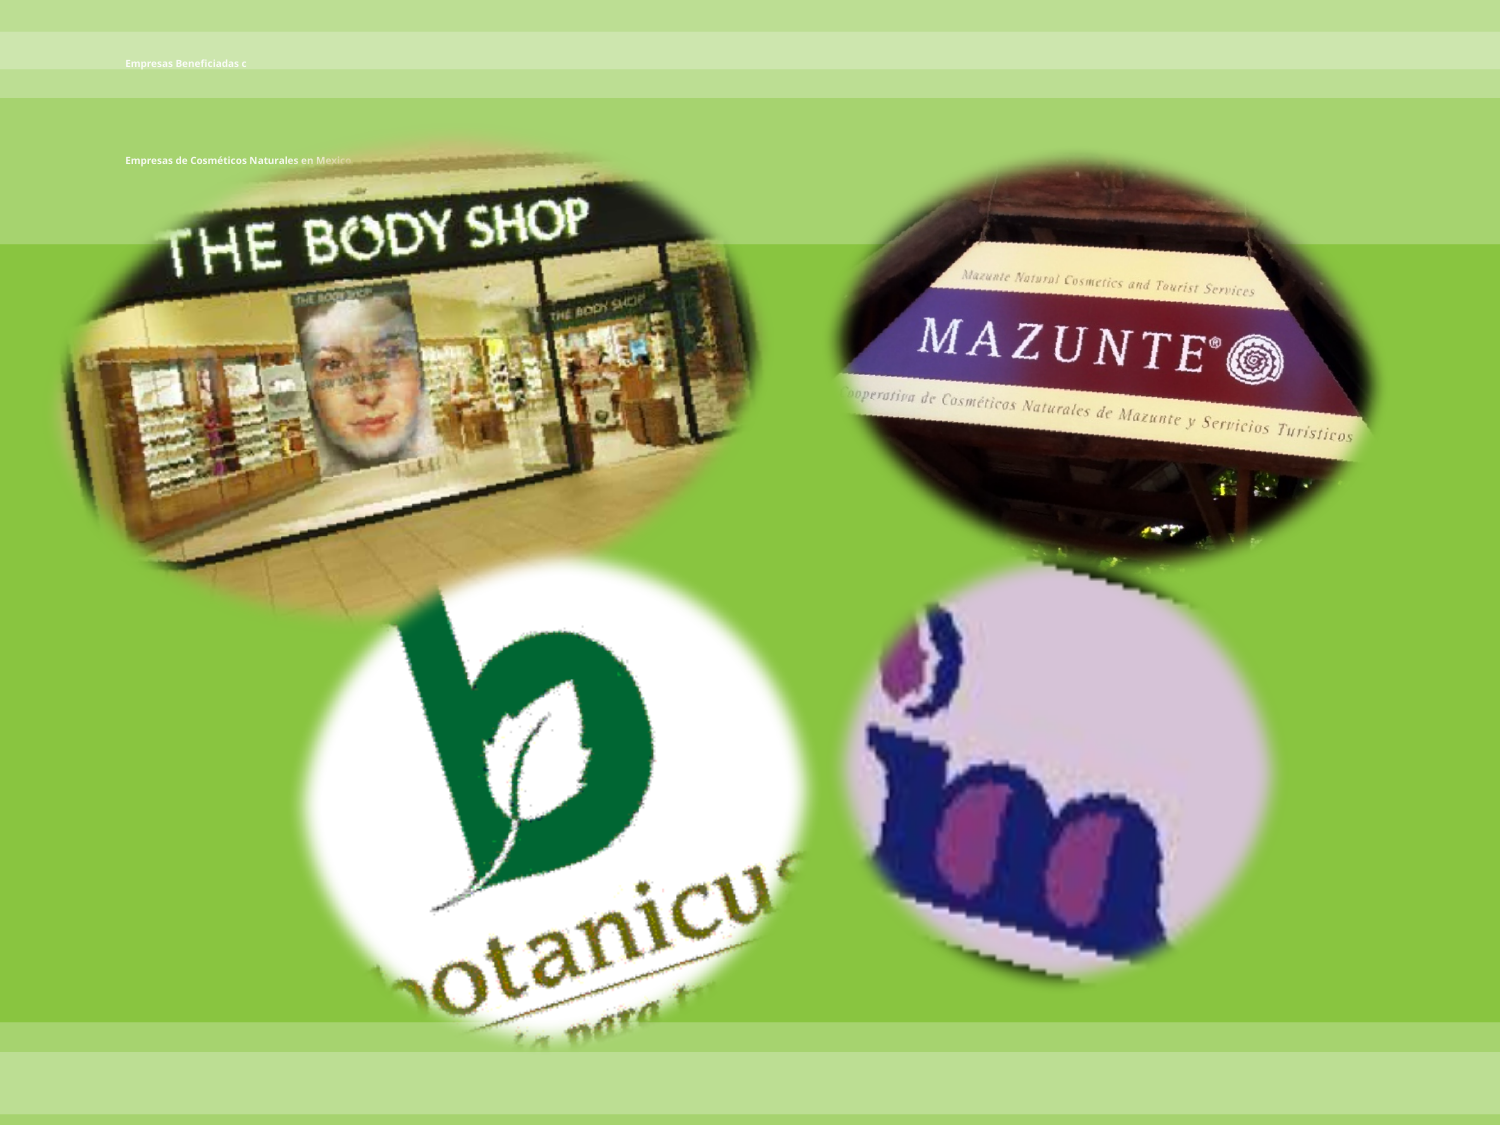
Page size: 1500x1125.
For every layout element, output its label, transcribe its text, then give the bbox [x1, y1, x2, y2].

picture [0, 0, 1500, 1125]
title Empresas Beneficiadas c Empresas de Cosméticos Naturales en Mexico [110, 30, 1390, 271]
